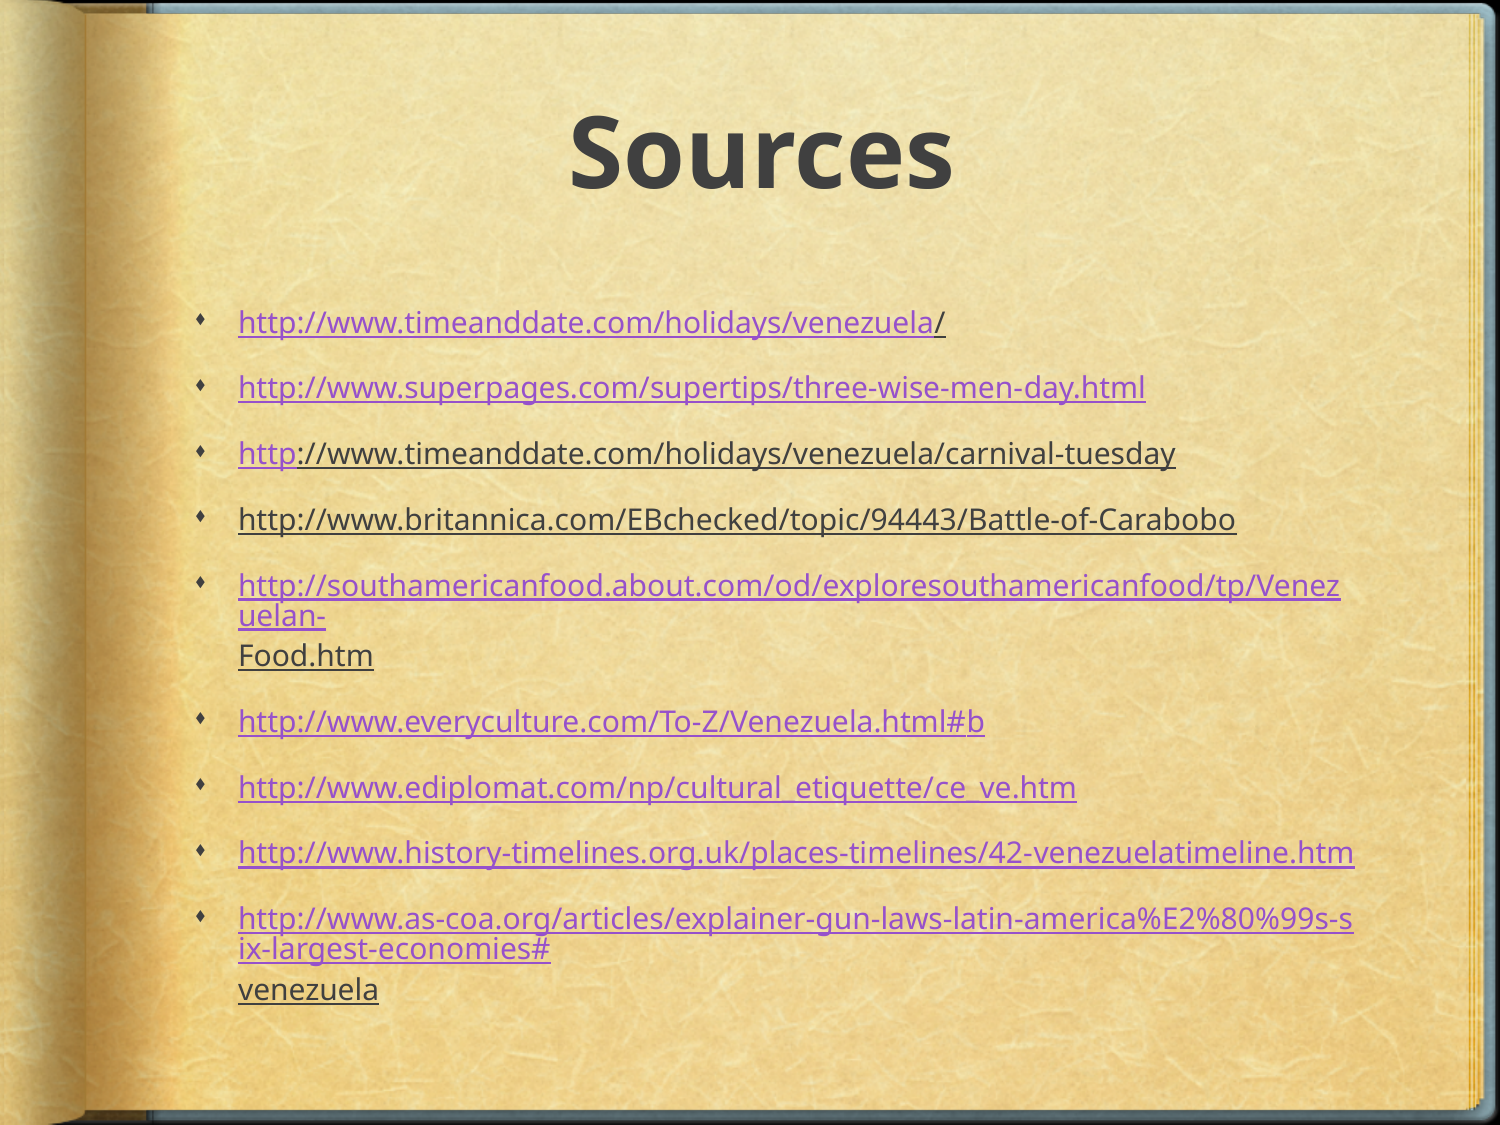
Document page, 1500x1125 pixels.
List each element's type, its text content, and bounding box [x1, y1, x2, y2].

picture [0, 0, 1500, 1125]
title Sources [178, 45, 1372, 265]
list http://www.timeanddate.com/holidays/venezuela/ http://www.superpages.com/supertips/three-wise-men-day.html http://www.timeanddate.com/holidays/venezuela/carnival-tuesday http://www.britannica.com/EBchecked/topic/94443/Battle-of-Carabobo http://southamericanfood.about.com/od/exploresouthamericanfood/tp/Venezuelan-Food.htm http://www.everyculture.com/To-Z/Venezuela.html#b http://www.ediplomat.com/np/cultural_etiquette/ce_ve.htm http://www.history-timelines.org.uk/places-timelines/42-venezuelatimeline.htm http://www.as-coa.org/articles/explainer-gun-laws-latin-america%E2%80%99s-six-largest-economies#venezuela [178, 295, 1372, 1005]
